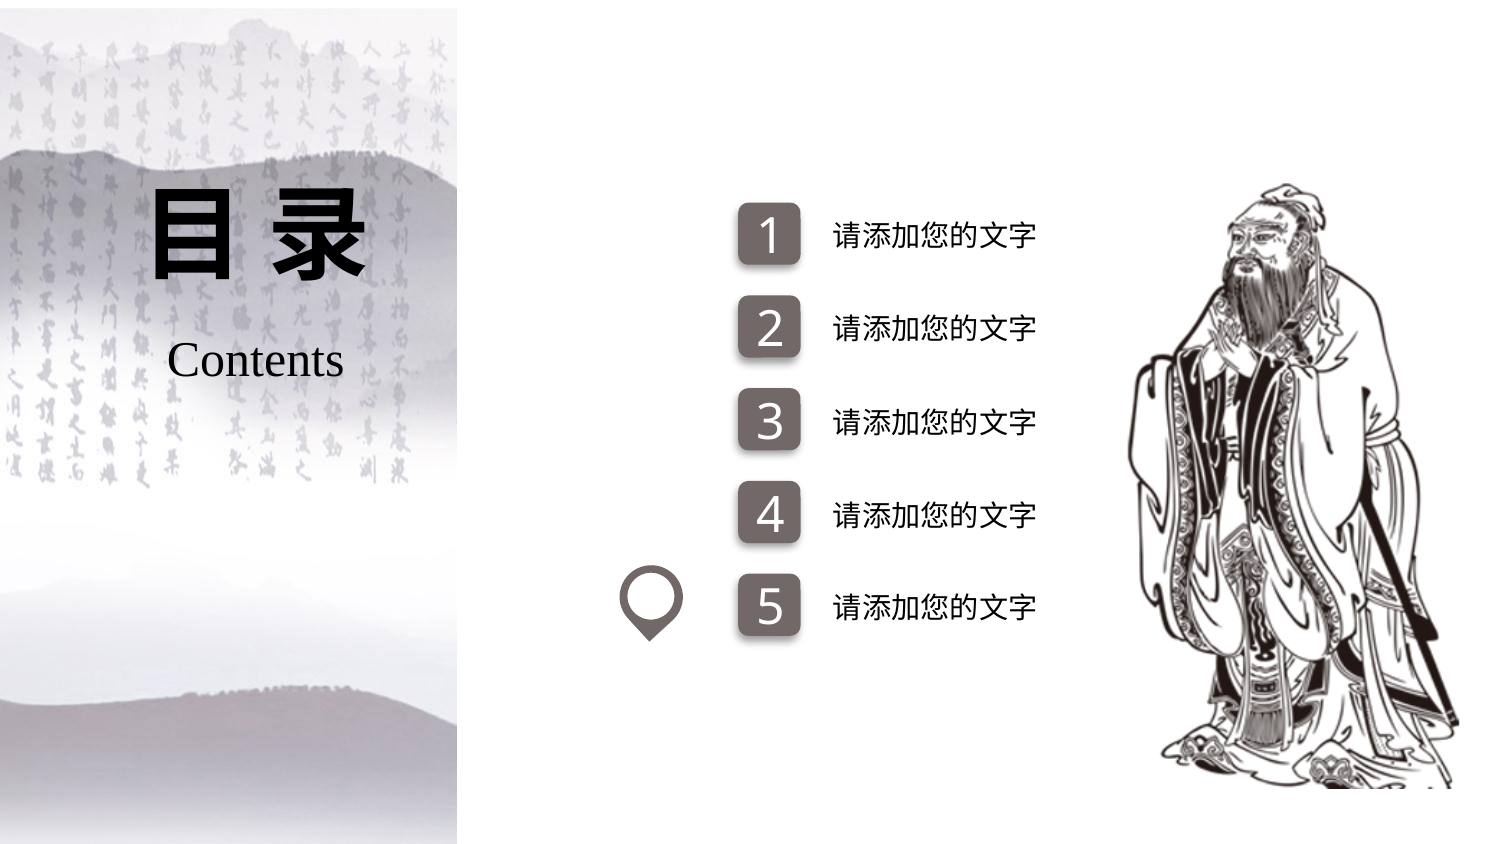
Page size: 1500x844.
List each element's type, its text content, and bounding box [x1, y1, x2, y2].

text_box 3 [737, 387, 802, 452]
text_box 2 [737, 294, 802, 359]
text_box 请添加您的文字 [817, 302, 1053, 353]
text_box 请添加您的文字 [817, 490, 1053, 541]
text_box 请添加您的文字 [817, 210, 1053, 260]
picture [0, 0, 457, 844]
text_box 4 [737, 479, 802, 545]
text_box 请添加您的文字 [817, 582, 1053, 632]
text_box 1 [737, 201, 802, 266]
picture [1118, 172, 1478, 790]
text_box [620, 566, 682, 628]
text_box 请添加您的文字 [817, 396, 1053, 447]
text_box 5 [737, 572, 802, 637]
